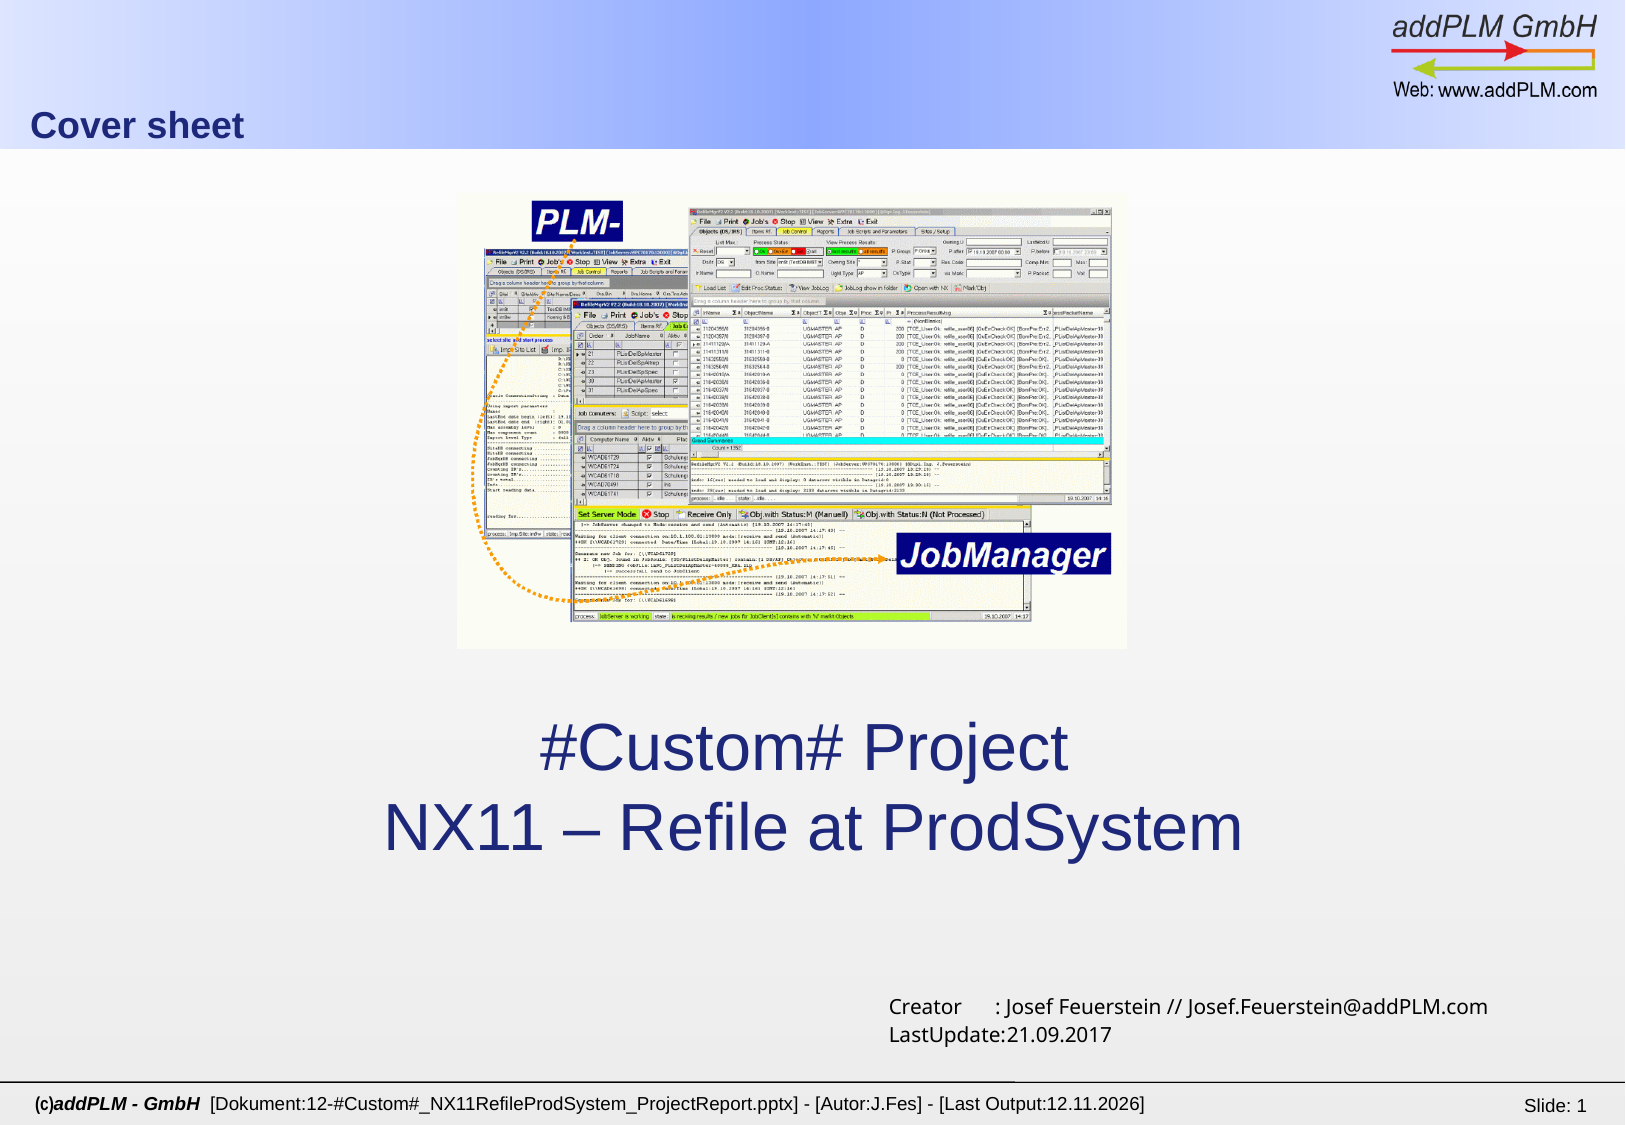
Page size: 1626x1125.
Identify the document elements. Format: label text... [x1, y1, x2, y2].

picture [1391, 14, 1597, 97]
text_box [1, 801, 1625, 929]
title Cover sheet [30, 72, 1425, 137]
text_box Creator : Josef Feuerstein // Josef.Feuerstein@addPLM.com LastUpdate: 21.09.2017 [872, 983, 1609, 1055]
text_box #Custom# Project NX11 – Refile at ProdSystem [68, 703, 1560, 864]
picture [457, 193, 1127, 649]
